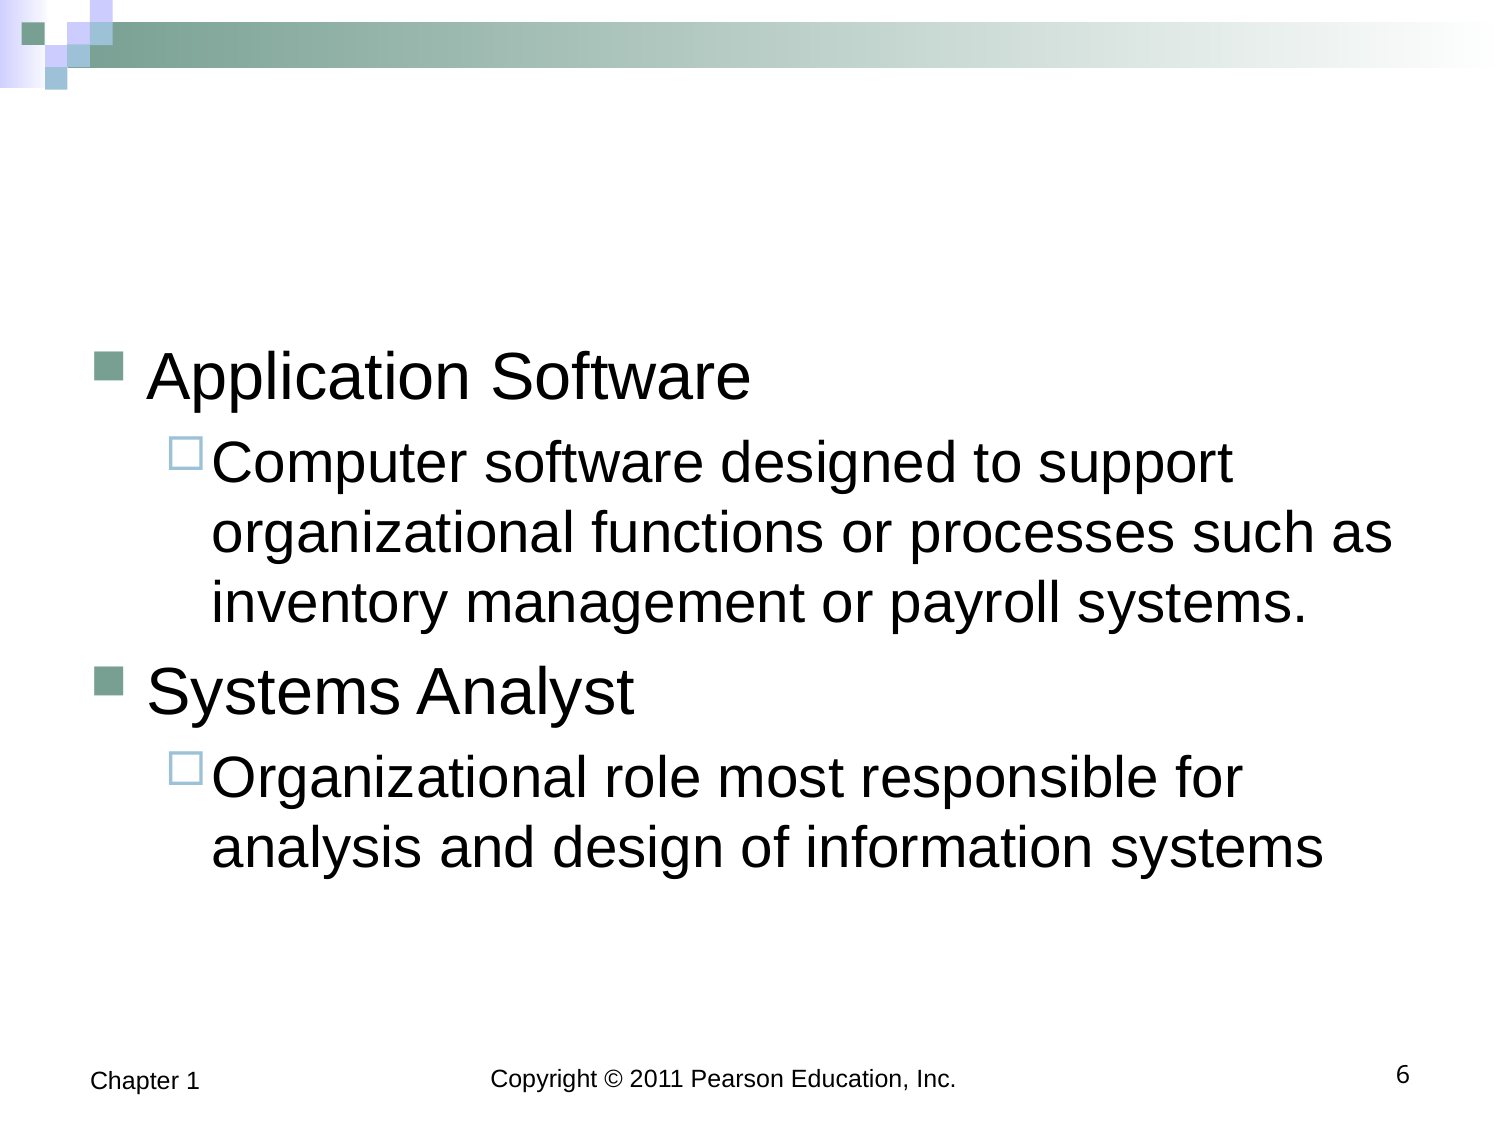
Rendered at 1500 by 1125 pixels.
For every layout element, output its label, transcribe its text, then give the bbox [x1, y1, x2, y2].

slide_number 6 [1074, 1024, 1426, 1101]
list Application Software Computer software designed to support organizational functions or processes such as inventory management or payroll systems. Systems Analyst Organizational role most responsible for analysis and design of information systems [75, 324, 1425, 963]
footer Copyright © 2011 Pearson Education, Inc. [426, 1024, 1074, 1101]
slide_number Chapter 1 [74, 1024, 426, 1103]
